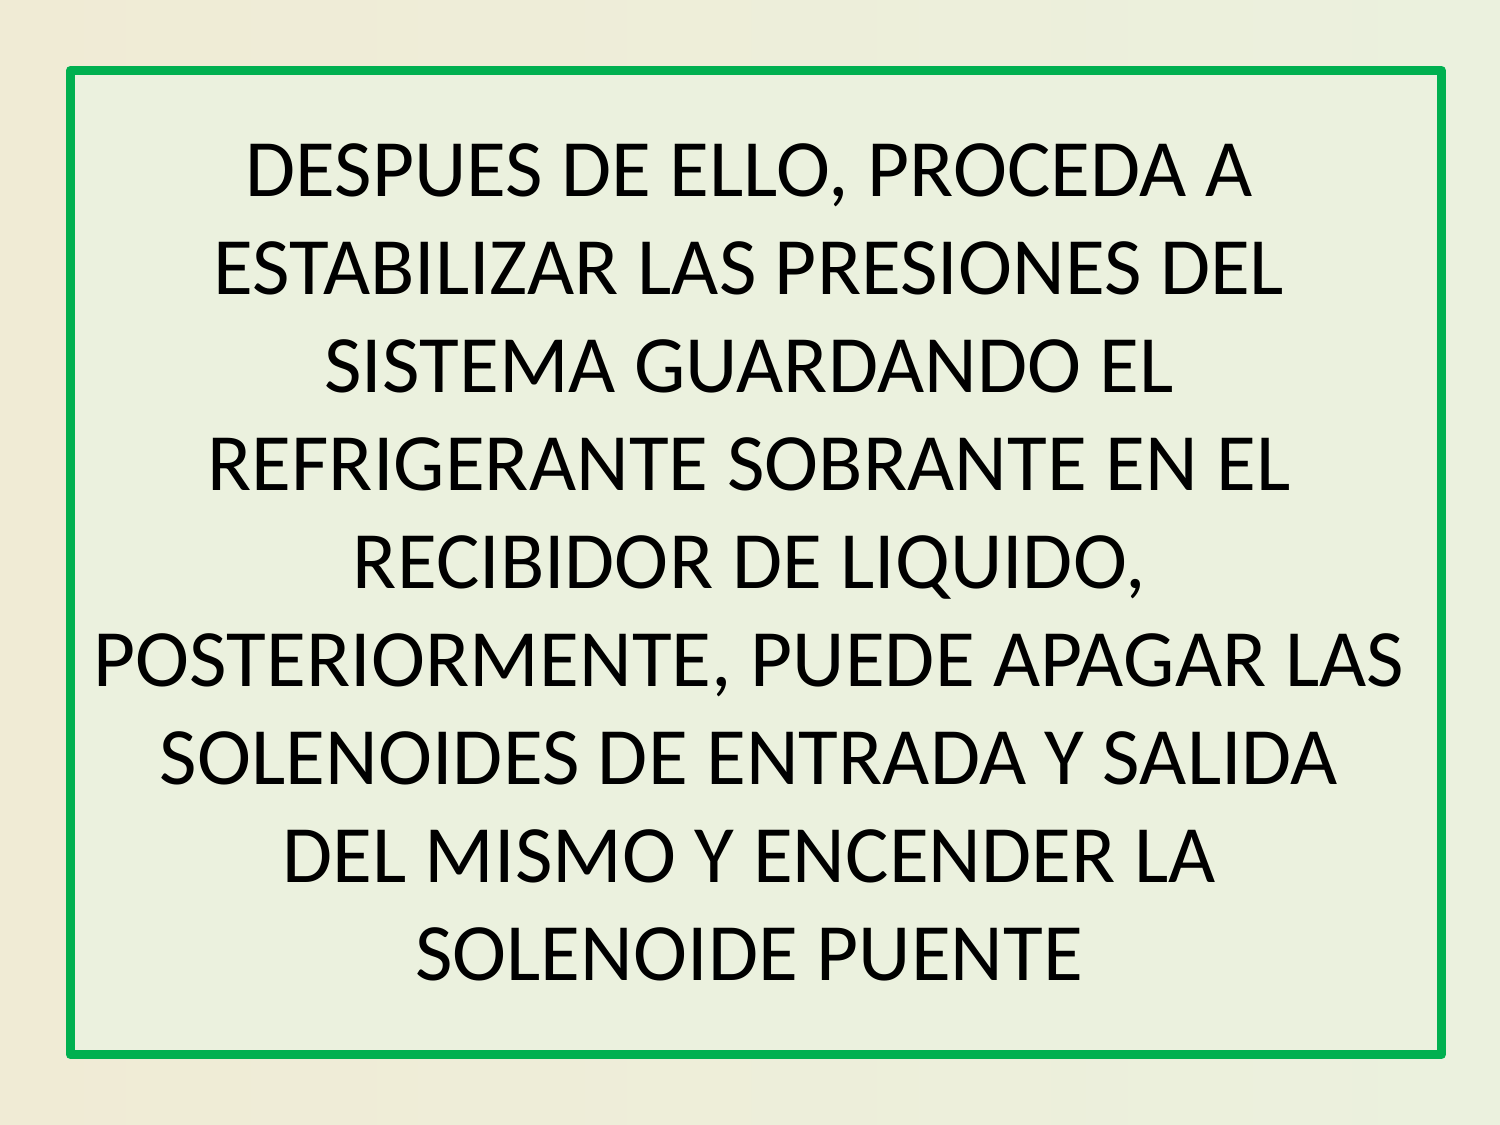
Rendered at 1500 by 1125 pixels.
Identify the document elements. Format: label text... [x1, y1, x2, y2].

text_box [68, 68, 1443, 1057]
title DESPUES DE ELLO, PROCEDA A ESTABILIZAR LAS PRESIONES DEL SISTEMA GUARDANDO EL REFRIGERANTE SOBRANTE EN EL RECIBIDOR DE LIQUIDO, POSTERIORMENTE, PUEDE APAGAR LAS SOLENOIDES DE ENTRADA Y SALIDA DEL MISMO Y ENCENDER LA SOLENOIDE PUENTE [75, 103, 1425, 1008]
